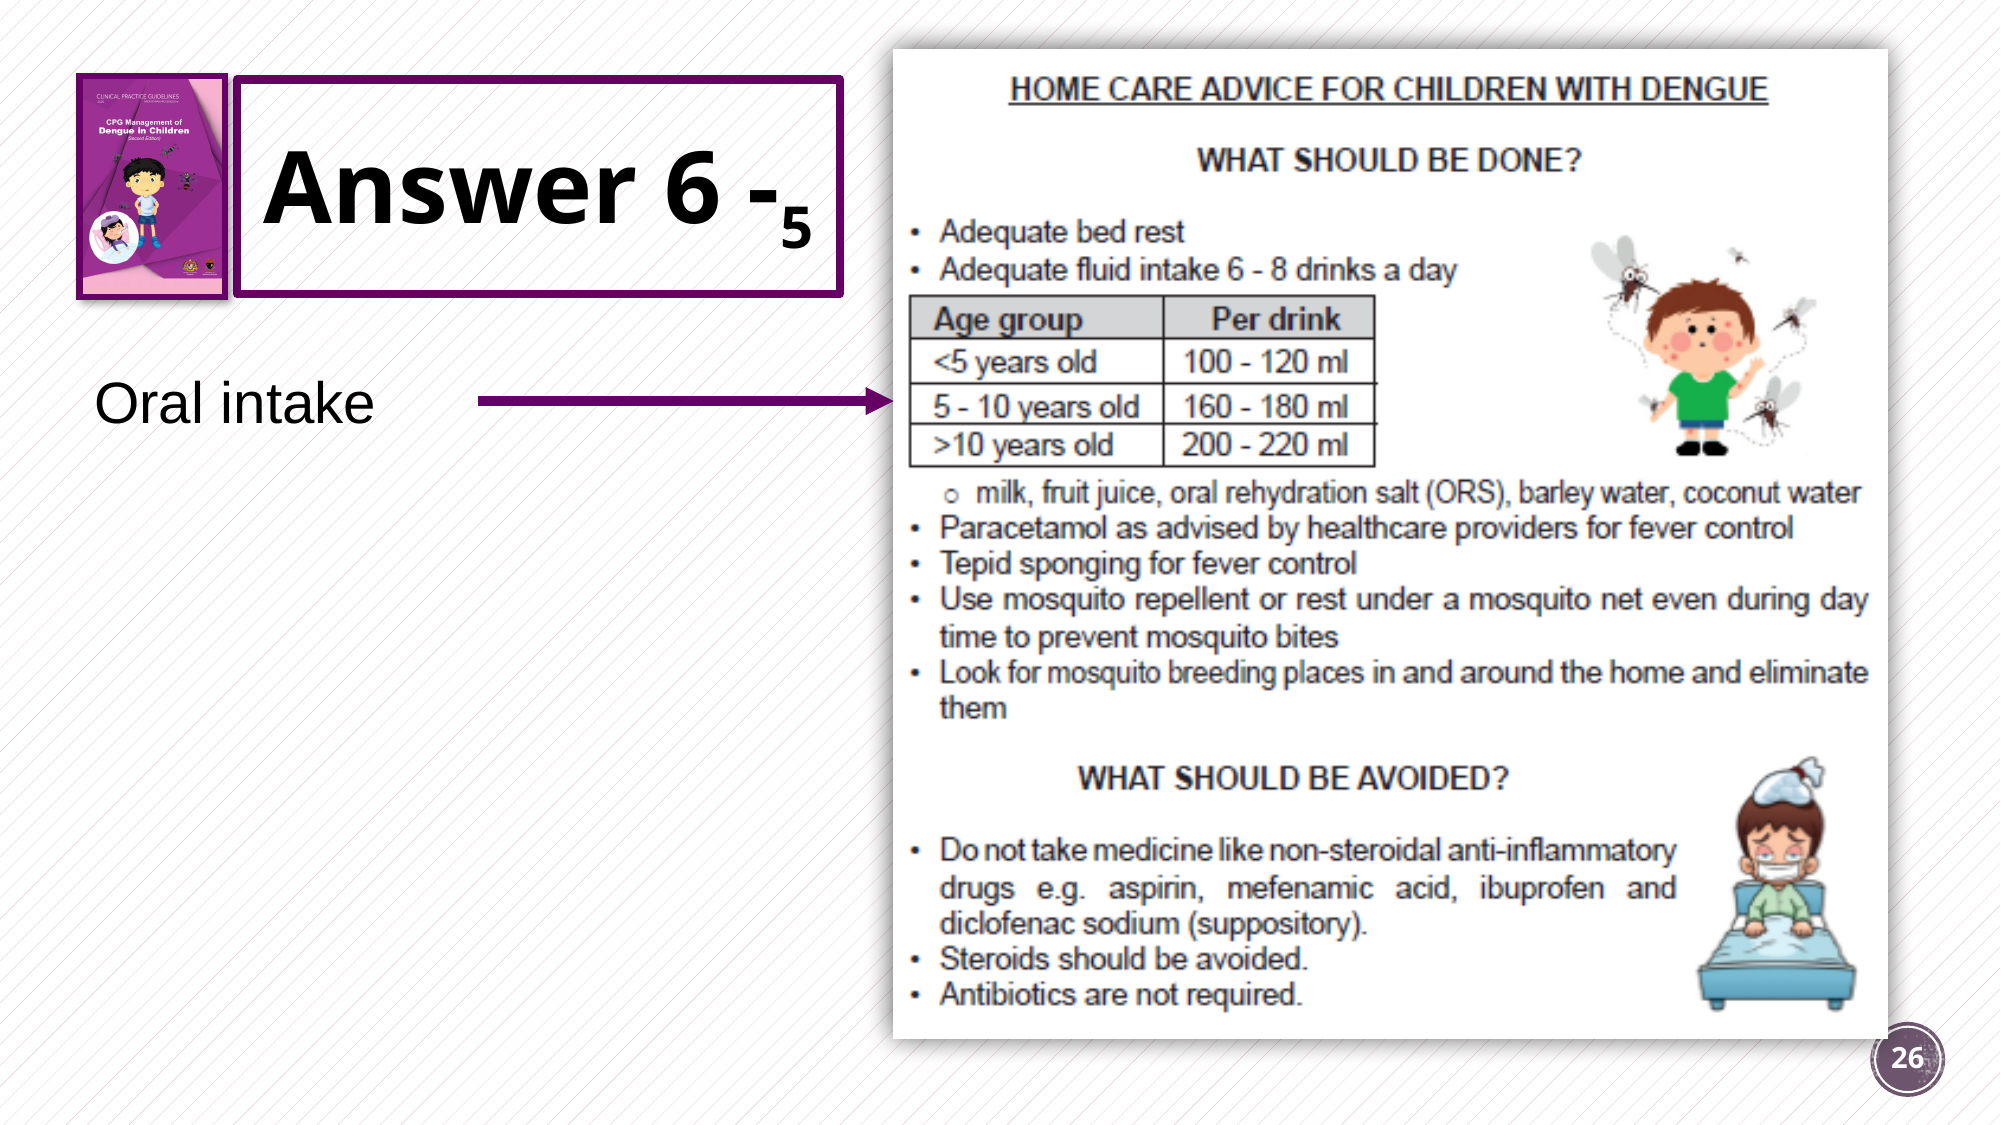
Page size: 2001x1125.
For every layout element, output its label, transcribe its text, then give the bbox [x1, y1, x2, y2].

text_box Oral intake [79, 358, 484, 443]
slide_number 26 [1855, 1028, 1961, 1089]
picture [83, 79, 222, 294]
text_box Answer 6 -5 [237, 79, 840, 294]
picture [893, 49, 1888, 1039]
